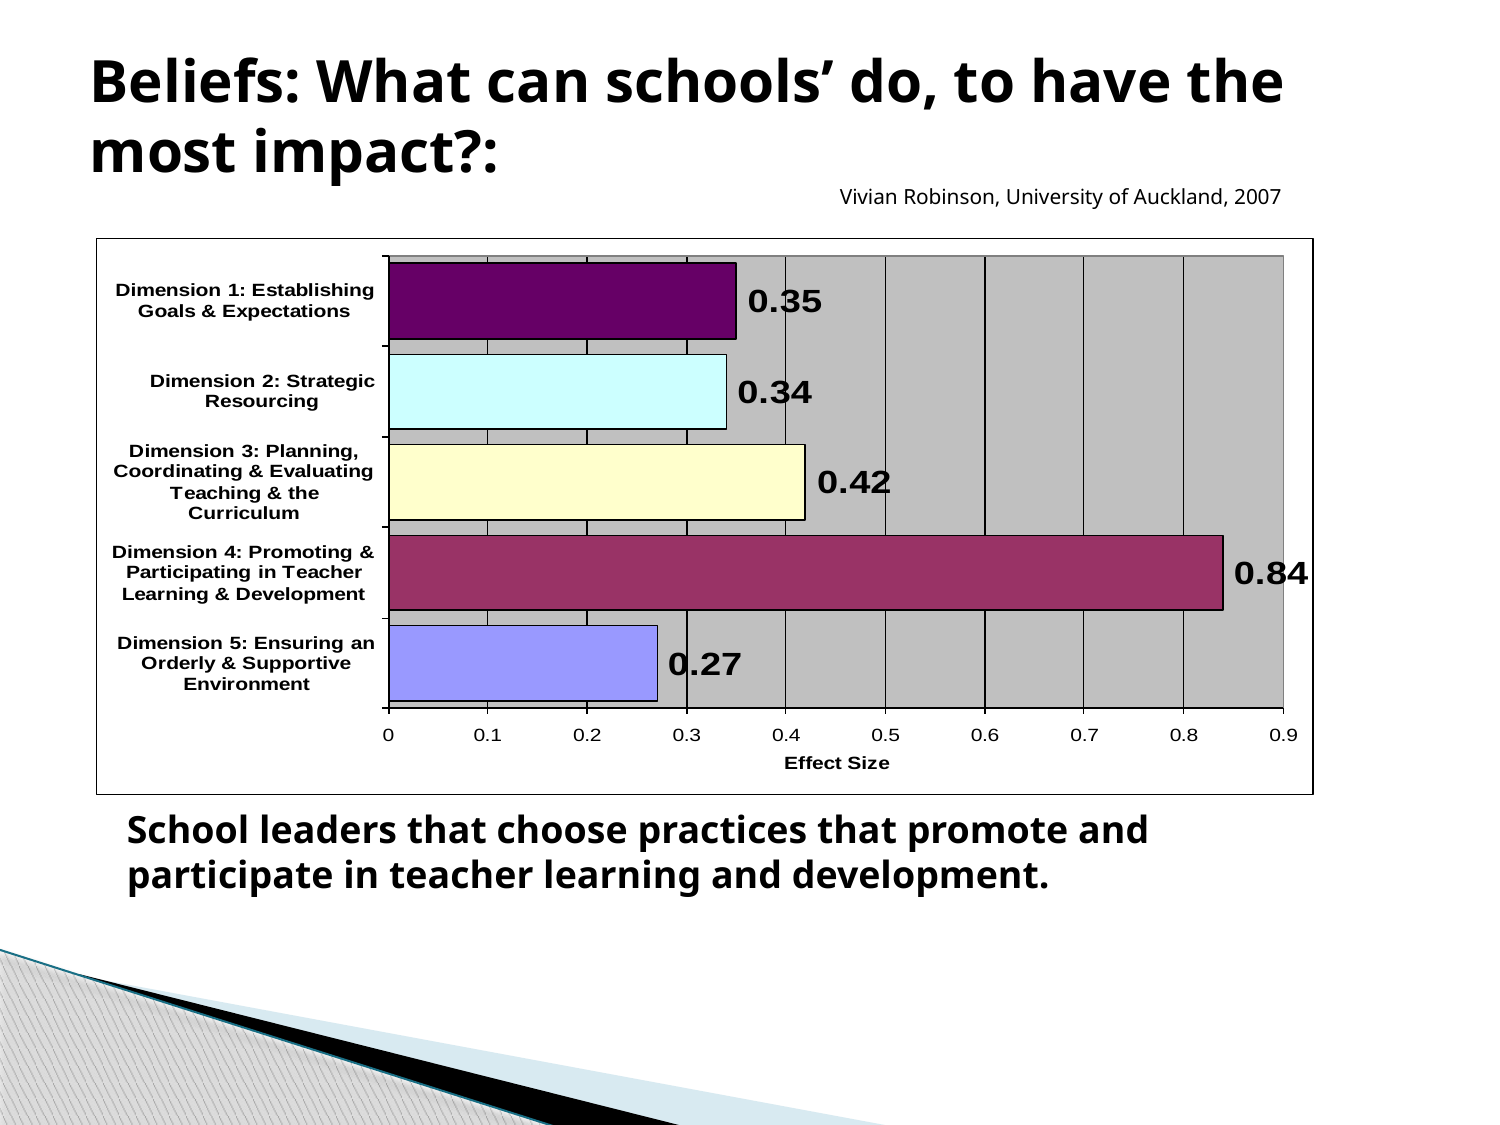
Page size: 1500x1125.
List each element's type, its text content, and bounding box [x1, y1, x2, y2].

text_box Beliefs: What can schools’ do, to have the most impact?: Vivian Robinson, University of Auckland, 2007 [74, 45, 1425, 233]
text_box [88, 231, 1320, 801]
text_box School leaders that choose practices that promote and participate in teacher learning and development. [112, 798, 1329, 904]
